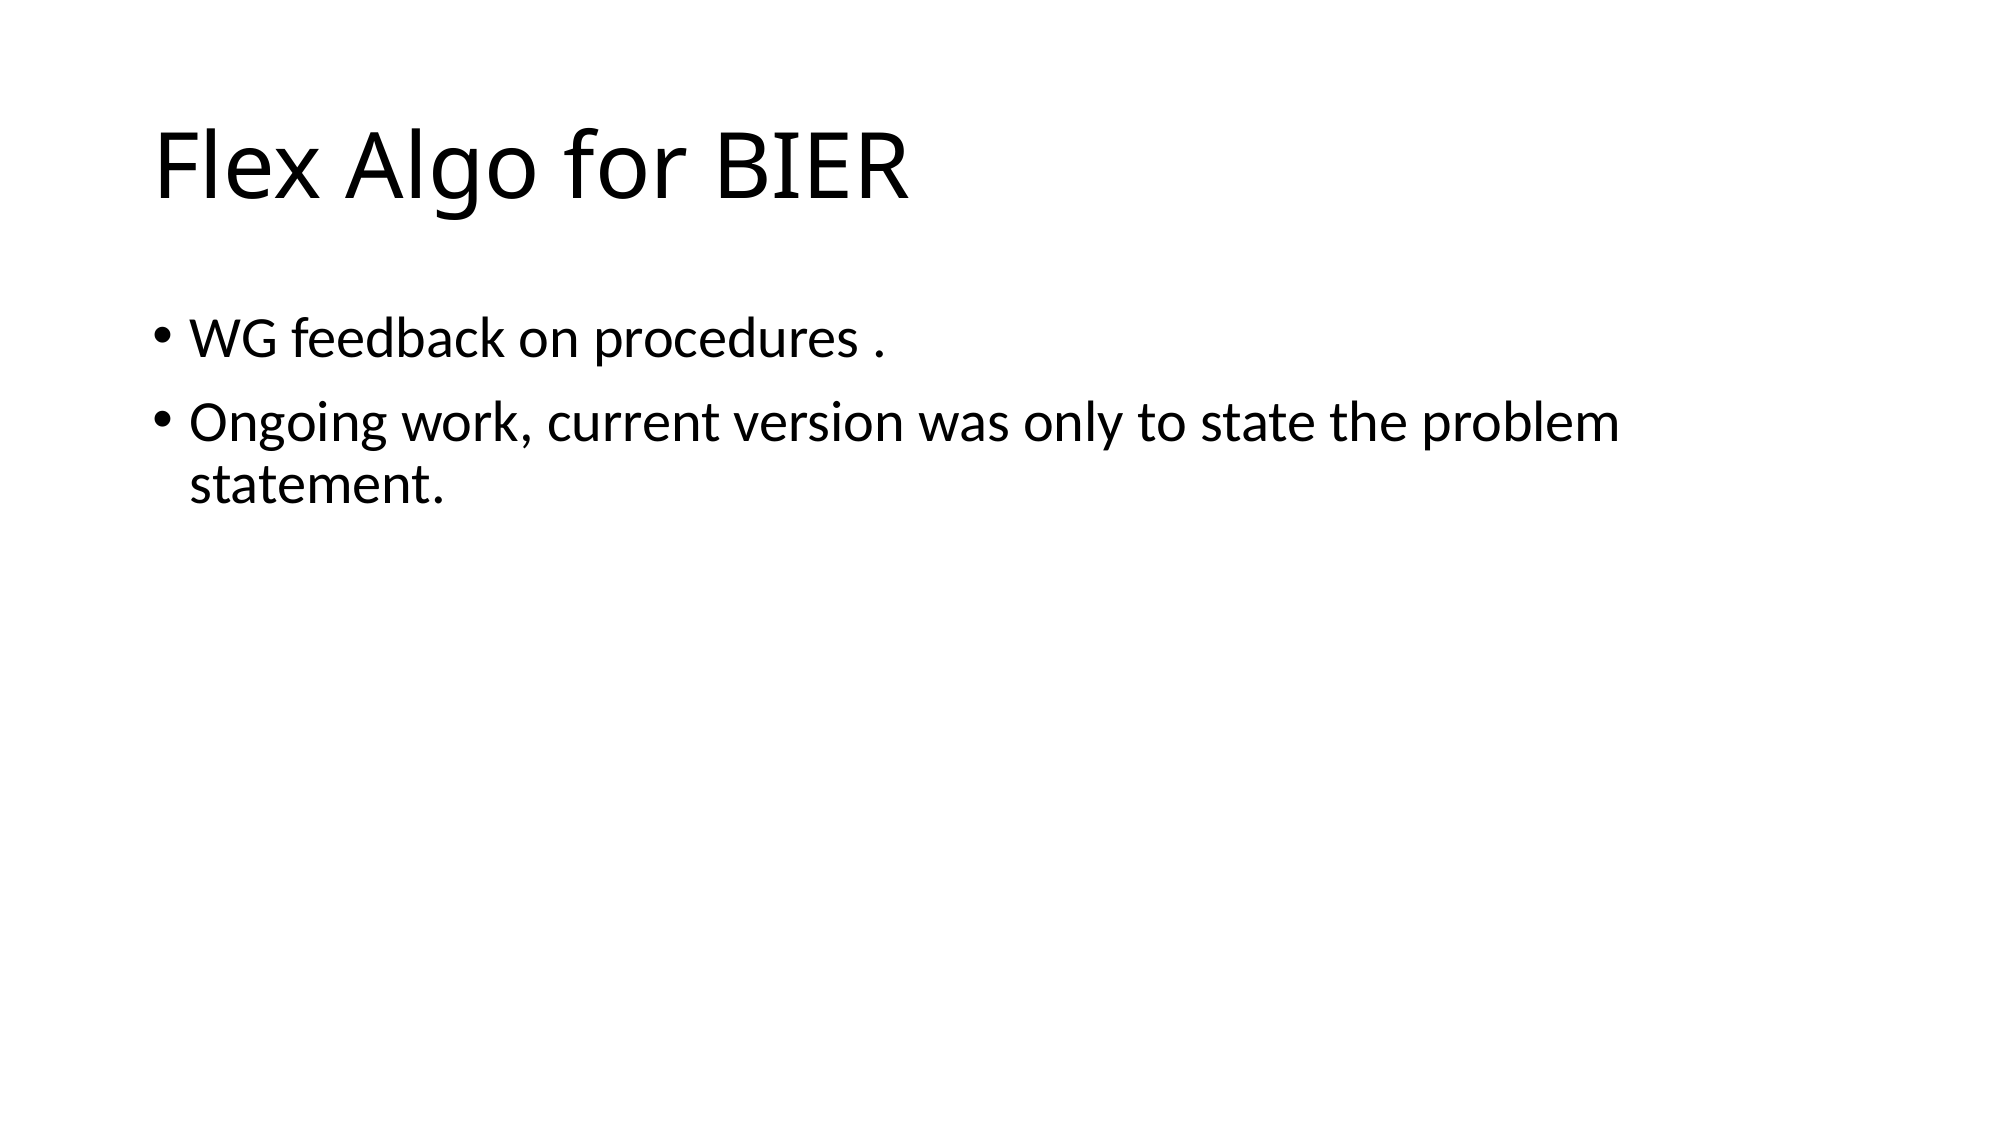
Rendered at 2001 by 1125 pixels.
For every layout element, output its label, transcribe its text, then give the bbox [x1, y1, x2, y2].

title Flex Algo for BIER [137, 59, 1863, 278]
list WG feedback on procedures . Ongoing work, current version was only to state the problem statement. [137, 299, 1863, 1014]
